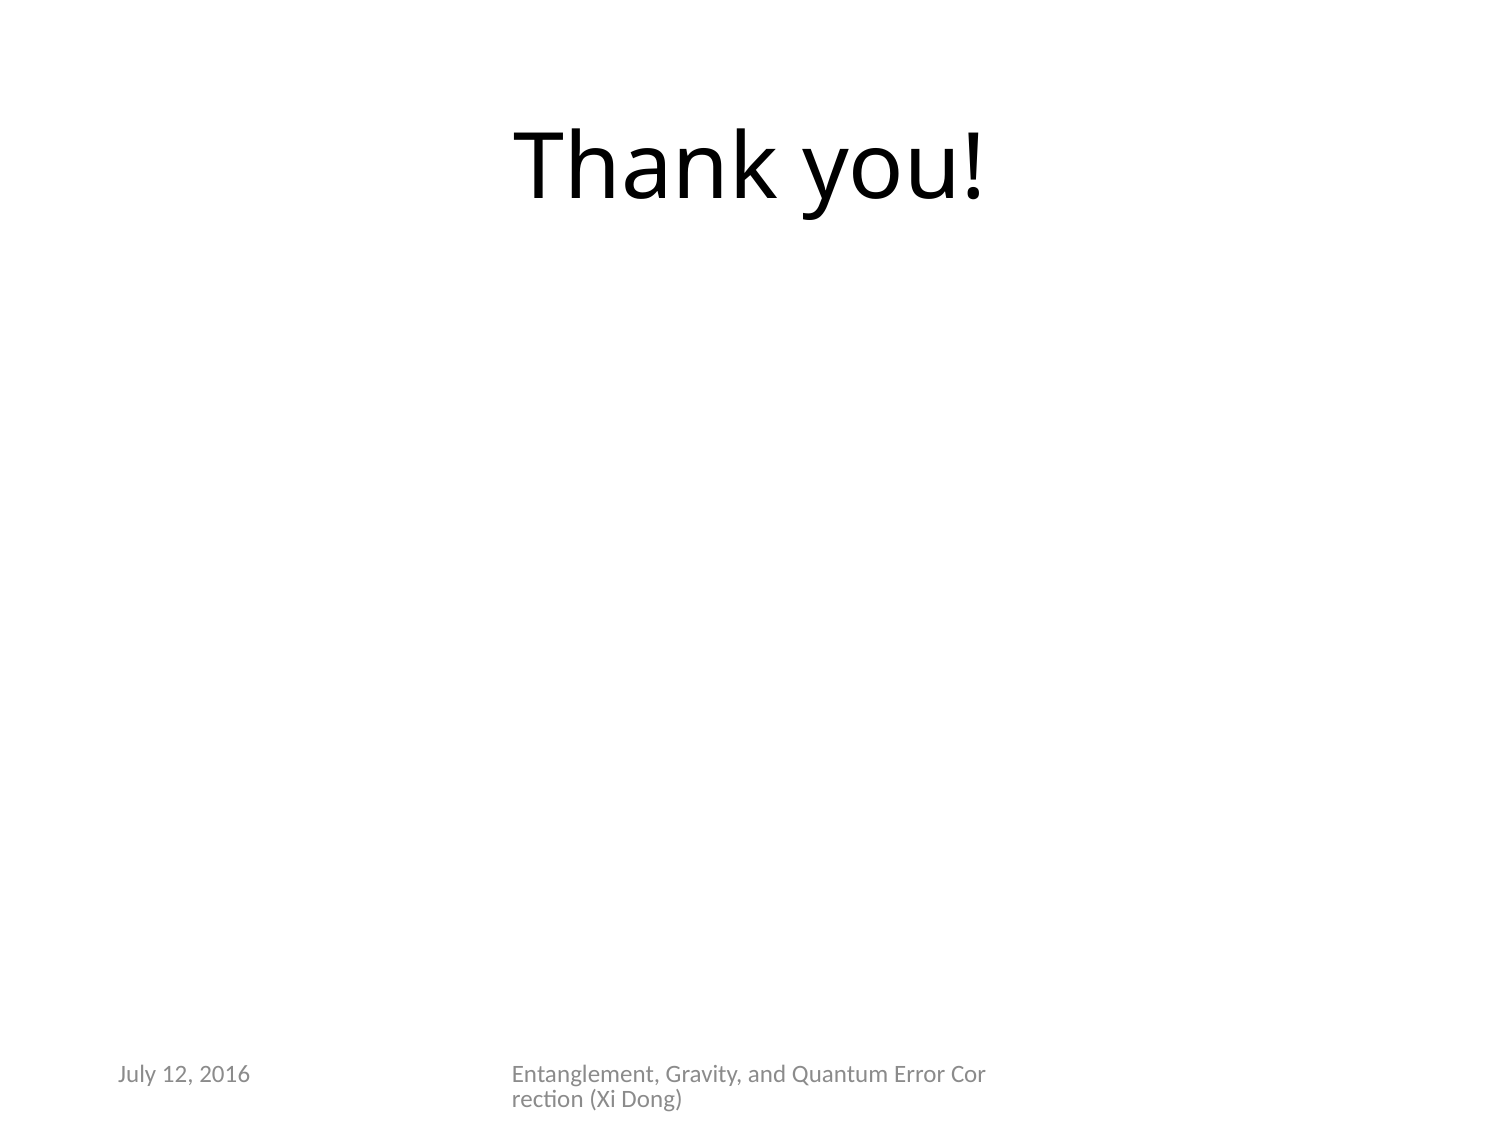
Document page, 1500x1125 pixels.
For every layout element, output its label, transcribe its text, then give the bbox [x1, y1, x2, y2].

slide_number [103, 1042, 441, 1103]
title Thank you! [103, 59, 1397, 278]
footer Entanglement, Gravity, and Quantum Error Correction (Xi Dong) [496, 1042, 1004, 1103]
